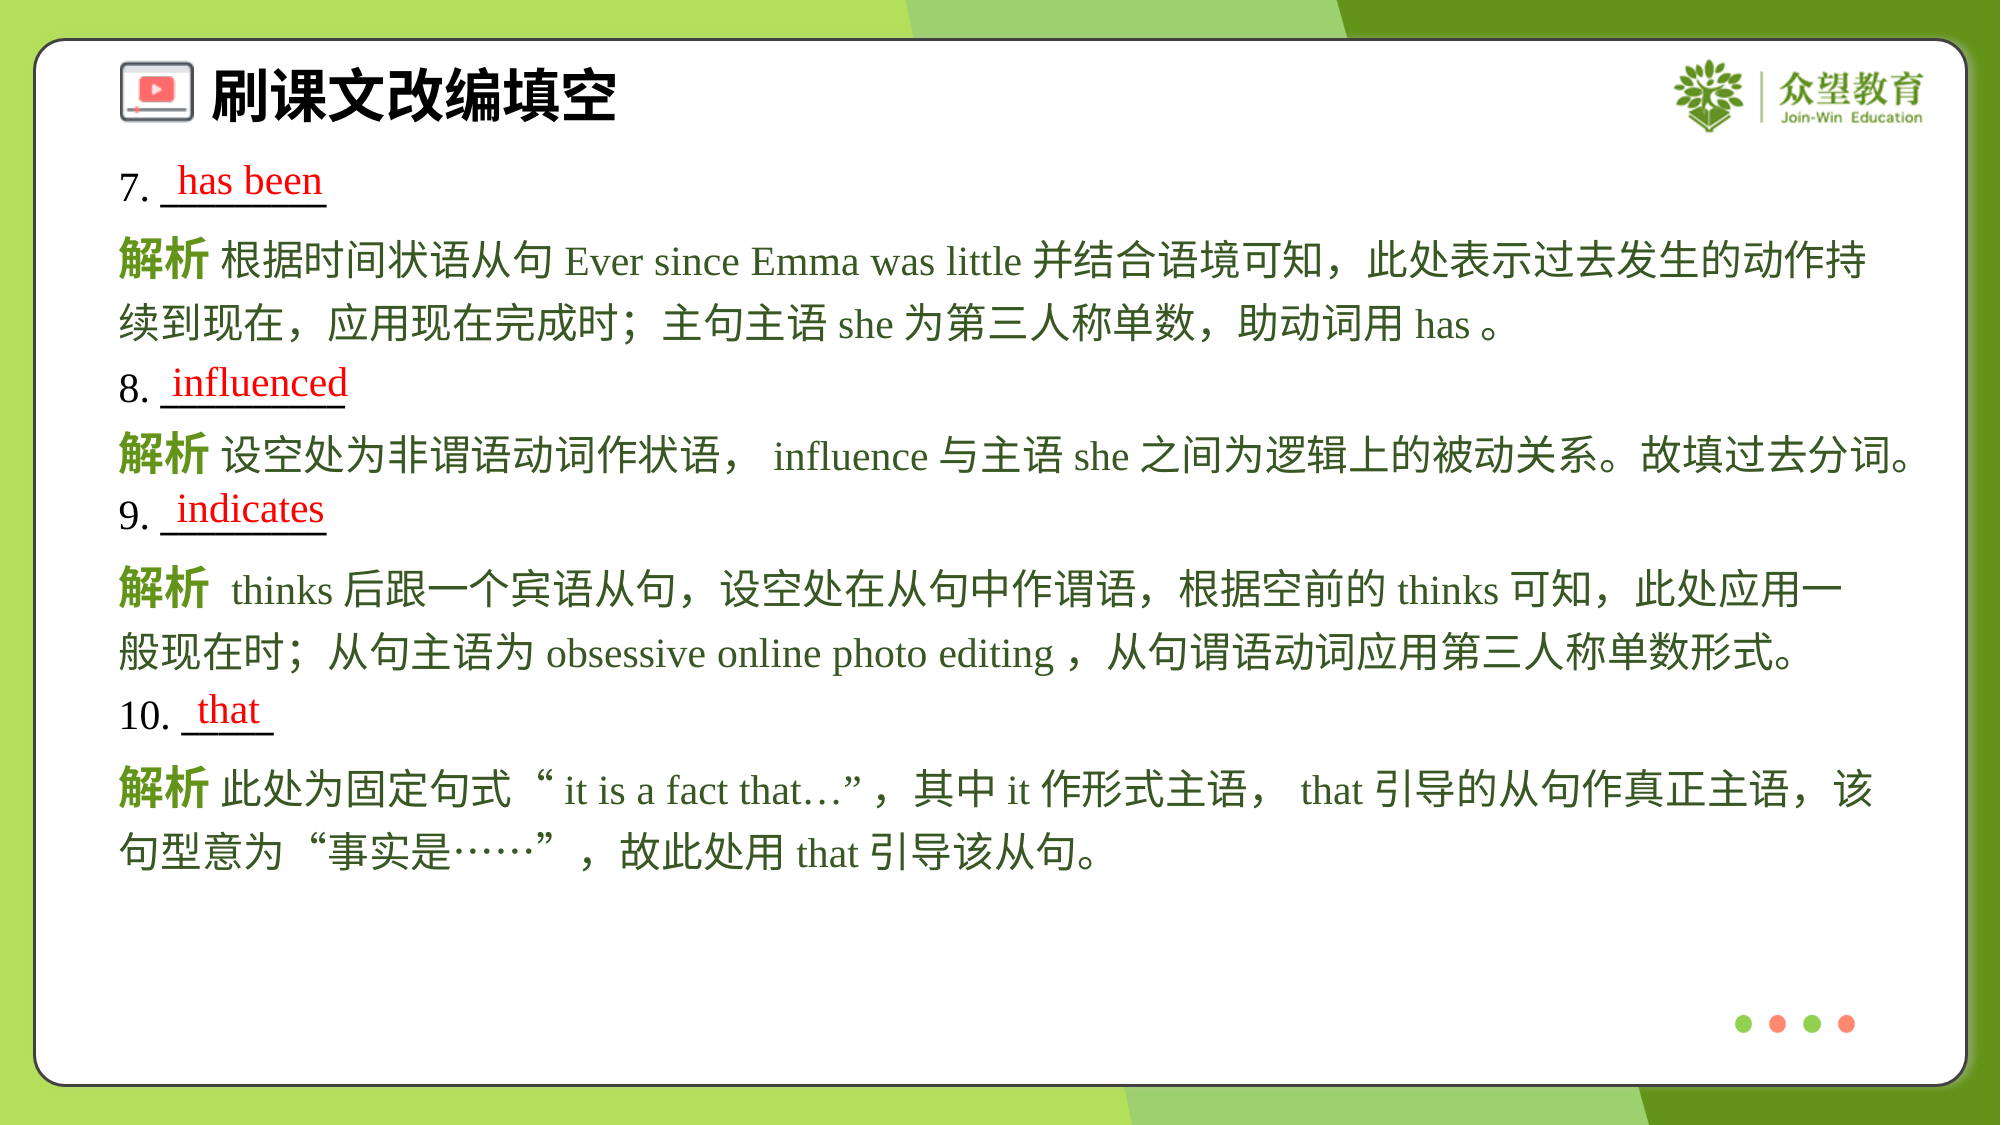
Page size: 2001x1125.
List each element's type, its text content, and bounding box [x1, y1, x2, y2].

text_box 解析 thinks后跟一个宾语从句，设空处在从句中作谓语，根据空前的thinks可知，此处应用一般现在时；从句主语为obsessive online photo editing，从句谓语动词应用第三人称单数形式。 [118, 544, 1883, 671]
text_box indicates [172, 468, 330, 527]
text_box 解析 根据时间状语从句Ever since Emma was little并结合语境可知，此处表示过去发生的动作持续到现在，应用现在完成时；主句主语she为第三人称单数，助动词用has。 [118, 215, 1883, 343]
text_box 7. _________ [118, 146, 1883, 204]
text_box 10. _____ [118, 675, 1883, 733]
picture [0, 0, 2000, 1125]
text_box has been [167, 140, 333, 198]
text_box 解析 设空处为非谓语动词作状语，influence与主语she之间为逻辑上的被动关系。故填过去分词。 [118, 411, 1923, 474]
text_box 解析 此处为固定句式“it is a fact that…”，其中it作形式主语，that引导的从句作真正主语，该句型意为“事实是……”，故此处用that引导该从句。 [118, 744, 1883, 871]
text_box 8. __________ [118, 348, 1883, 406]
text_box influenced [167, 342, 353, 400]
text_box that [192, 669, 265, 727]
text_box 9. _________ [118, 474, 1883, 532]
